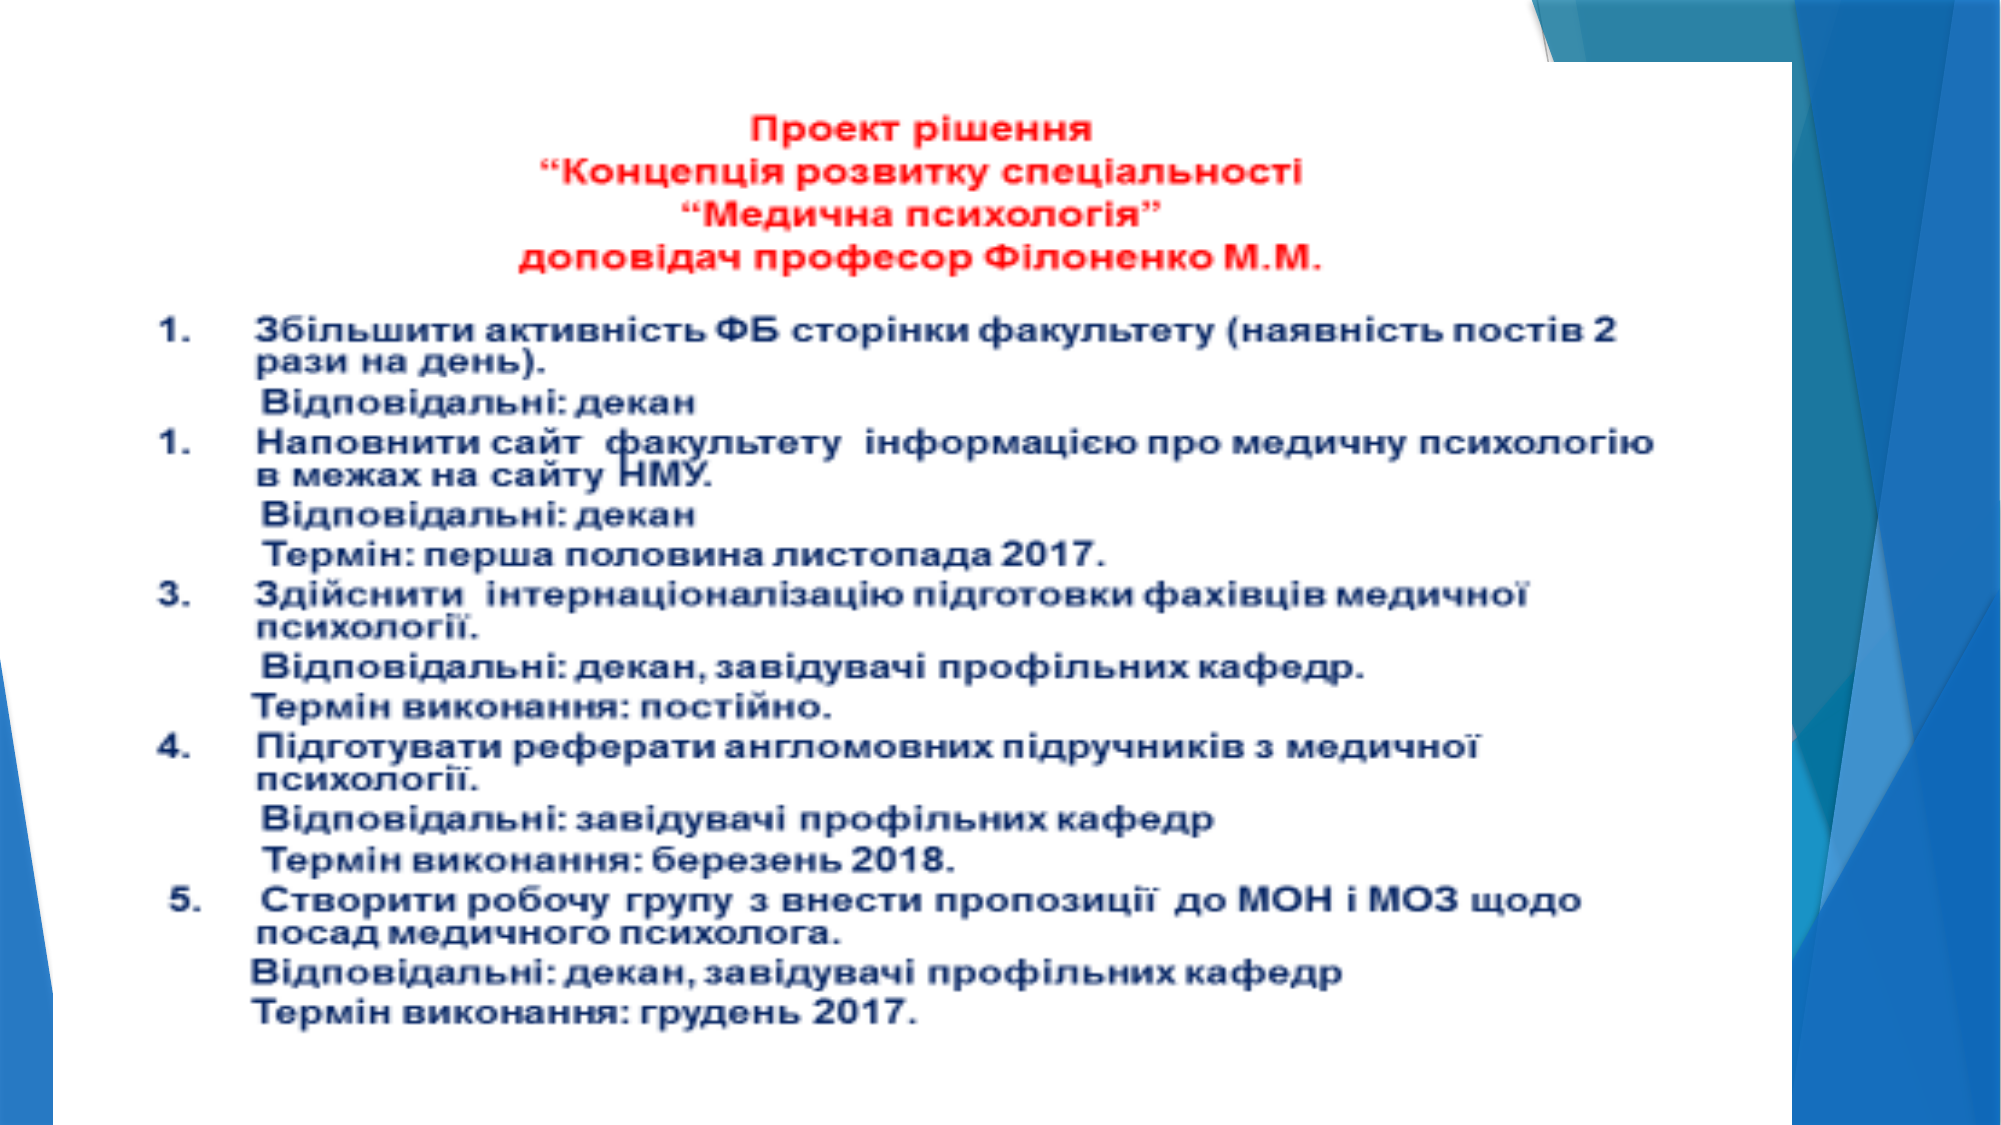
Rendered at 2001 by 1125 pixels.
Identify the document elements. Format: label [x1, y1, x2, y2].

list [52, 61, 1792, 1125]
